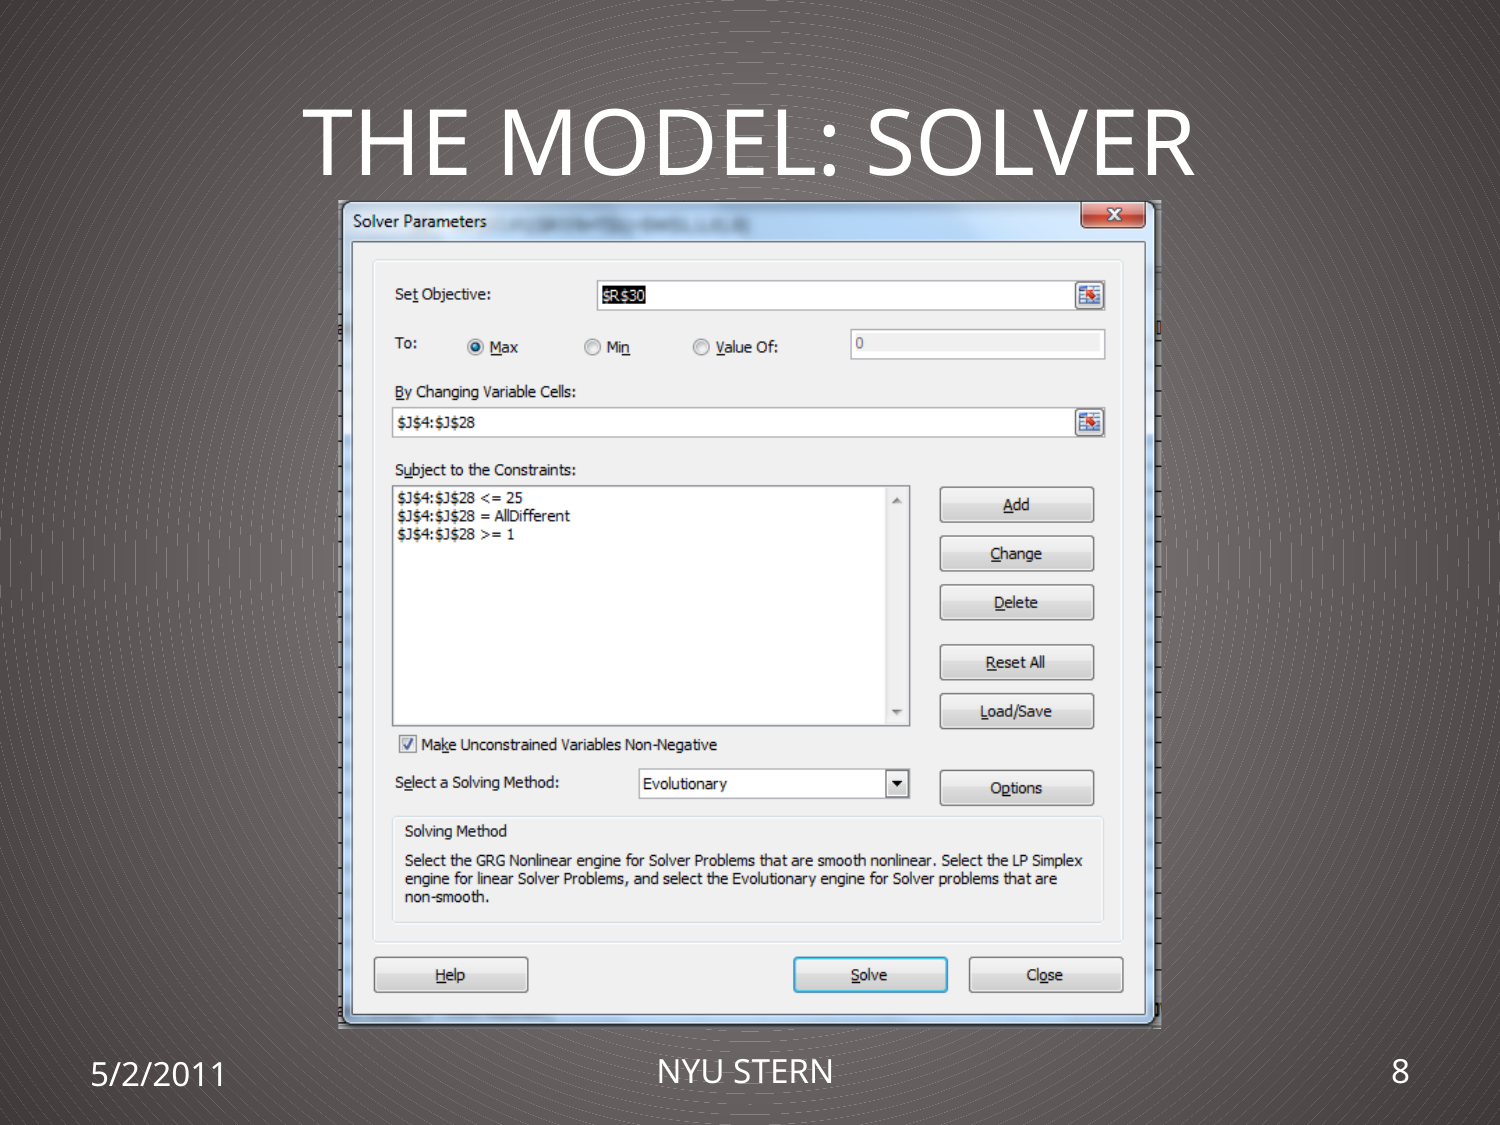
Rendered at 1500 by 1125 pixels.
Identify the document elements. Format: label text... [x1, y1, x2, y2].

picture [338, 199, 1162, 1029]
title THE MODEL: SOLVER [75, 45, 1425, 233]
slide_number 8 [1074, 1042, 1425, 1103]
footer NYU STERN [512, 1042, 988, 1103]
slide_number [75, 1042, 425, 1103]
